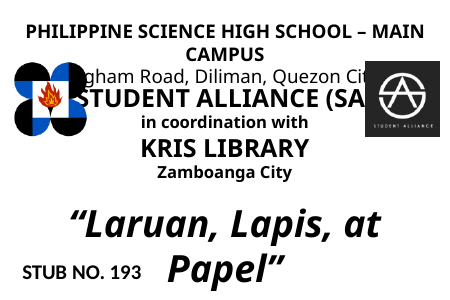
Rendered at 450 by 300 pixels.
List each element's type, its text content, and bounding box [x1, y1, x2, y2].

text_box STUDENT ALLIANCE (SA) in coordination with KRIS LIBRARY Zamboanga City [0, 74, 450, 190]
picture [364, 60, 441, 137]
picture [12, 60, 88, 137]
text_box PHILIPPINE SCIENCE HIGH SCHOOL – MAIN CAMPUS Agham Road, Diliman, Quezon City [0, 12, 450, 74]
text_box “Laruan, Lapis, at Papel” [0, 192, 450, 298]
text_box STUB NO. 193 [7, 251, 213, 292]
